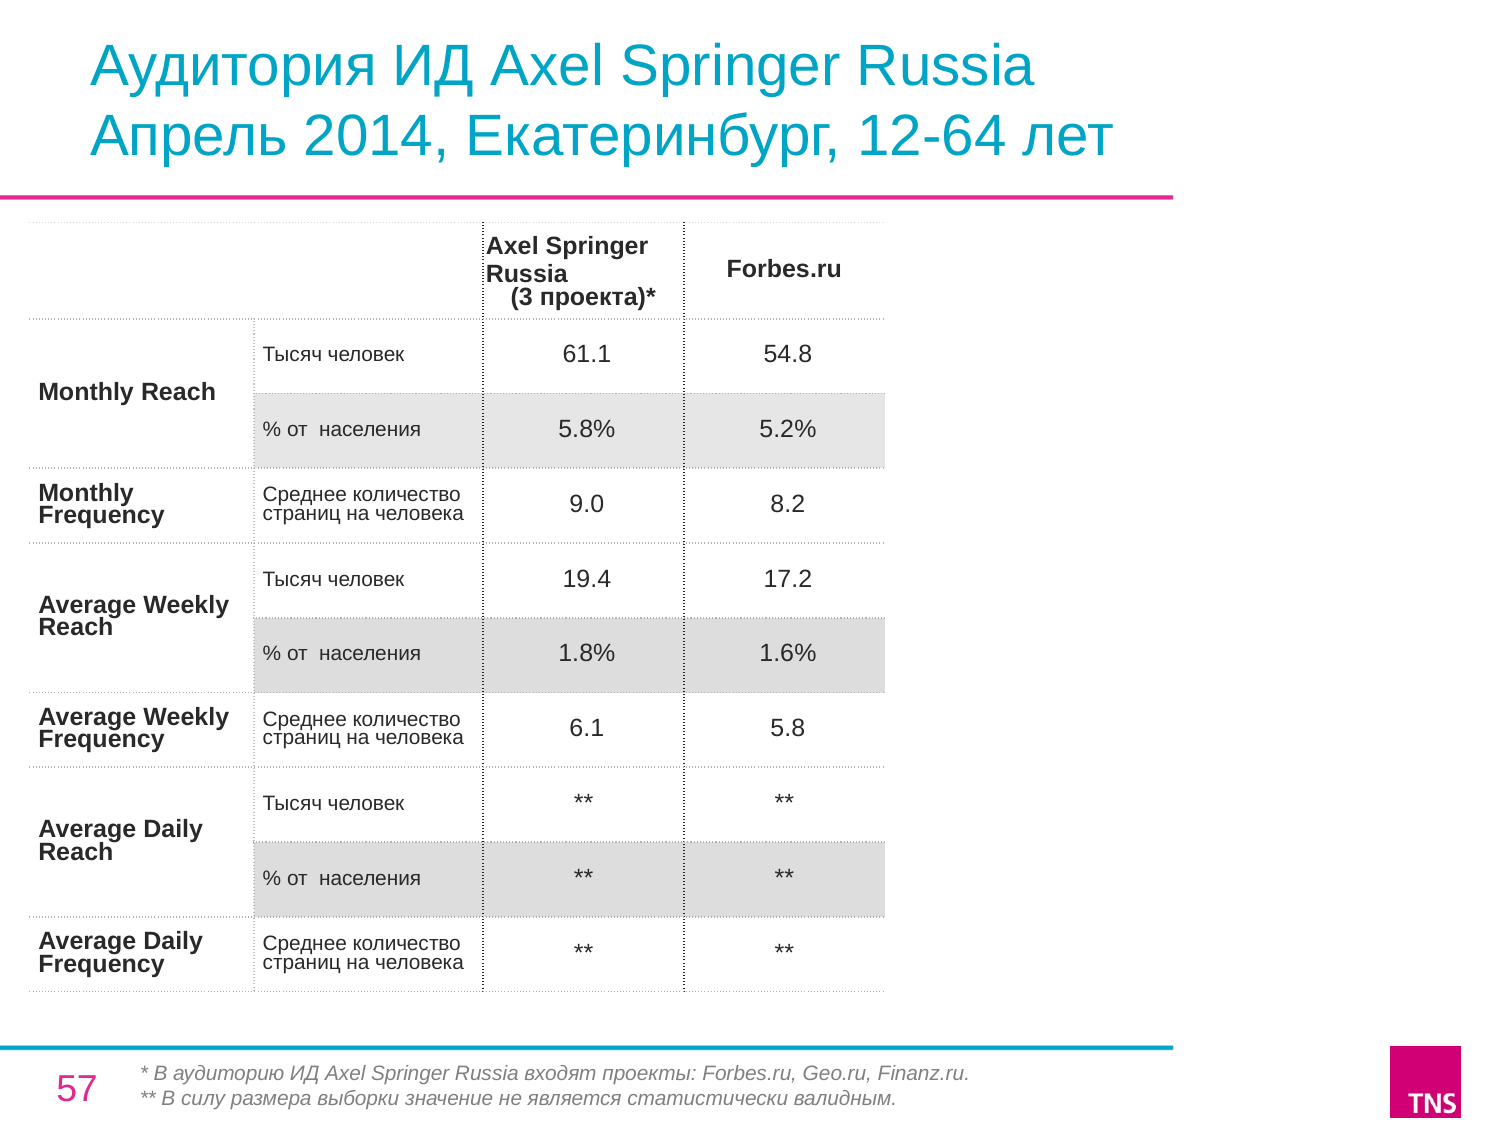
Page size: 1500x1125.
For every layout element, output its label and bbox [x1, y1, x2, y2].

picture [0, 0, 1500, 1125]
title [74, 8, 1476, 187]
table_cell [29, 319, 885, 992]
slide_number [40, 1055, 392, 1125]
table_header [29, 223, 885, 319]
text_box [124, 1052, 1463, 1117]
